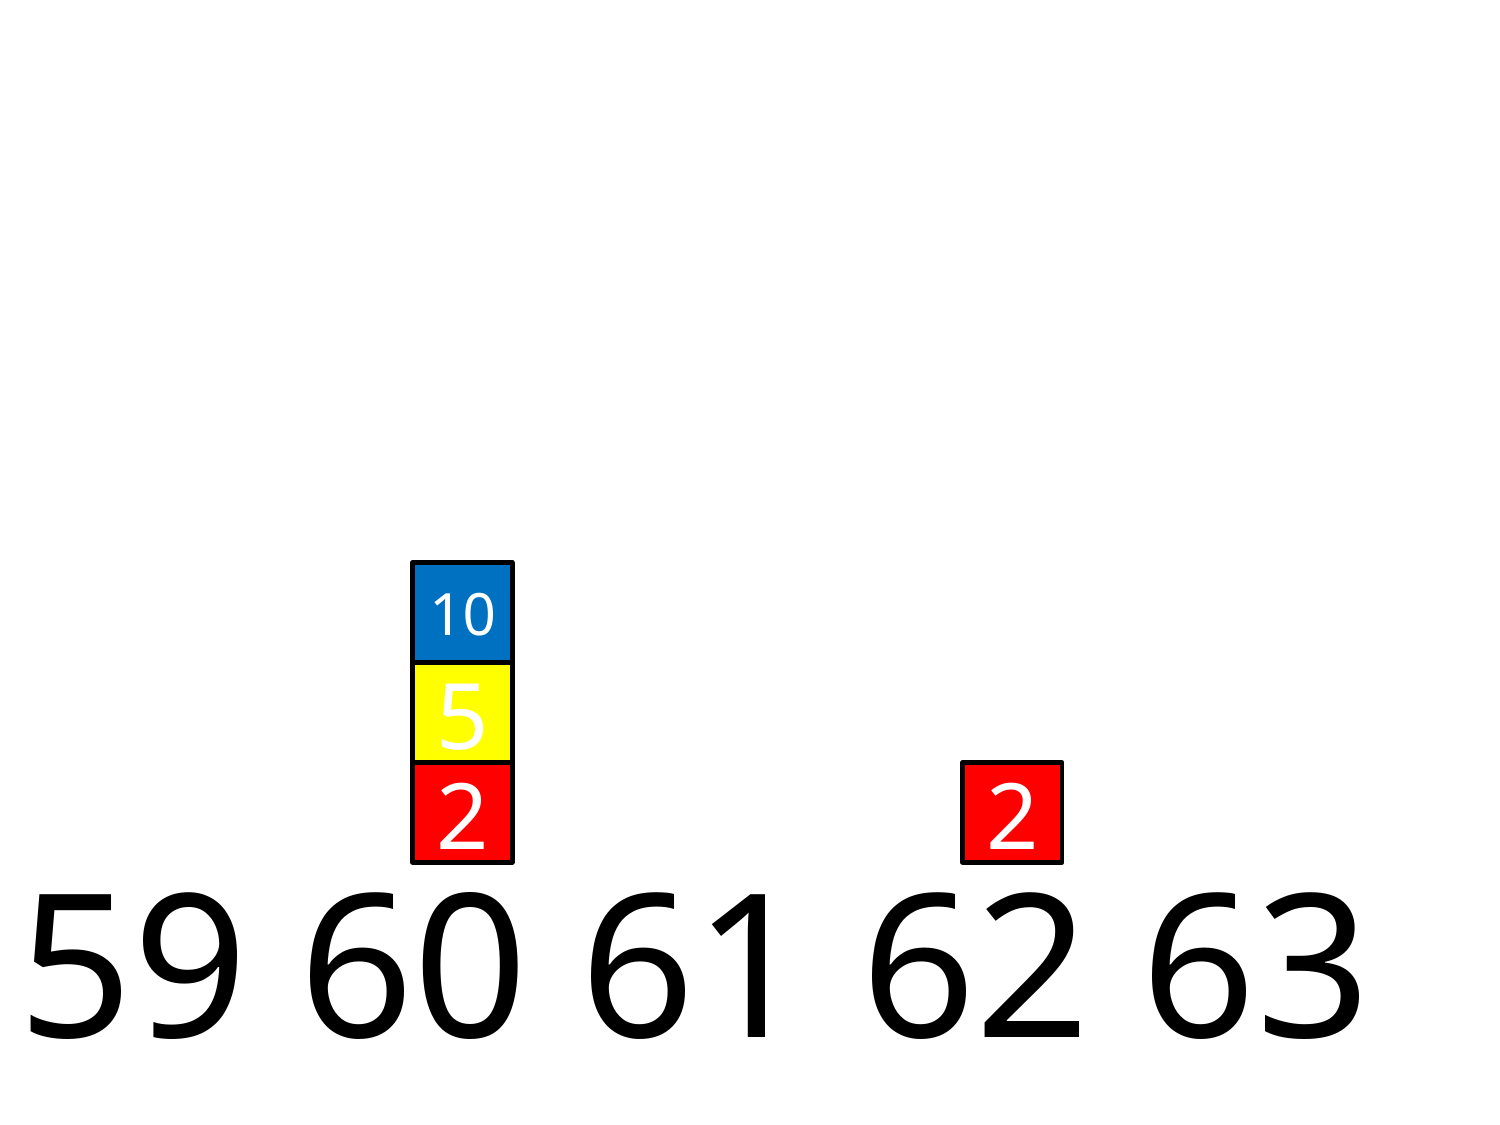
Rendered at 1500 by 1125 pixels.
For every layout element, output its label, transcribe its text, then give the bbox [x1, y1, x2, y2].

text_box 2 [960, 760, 1064, 865]
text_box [412, 562, 513, 863]
text_box 59 60 61 62 63 [0, 829, 1500, 1085]
